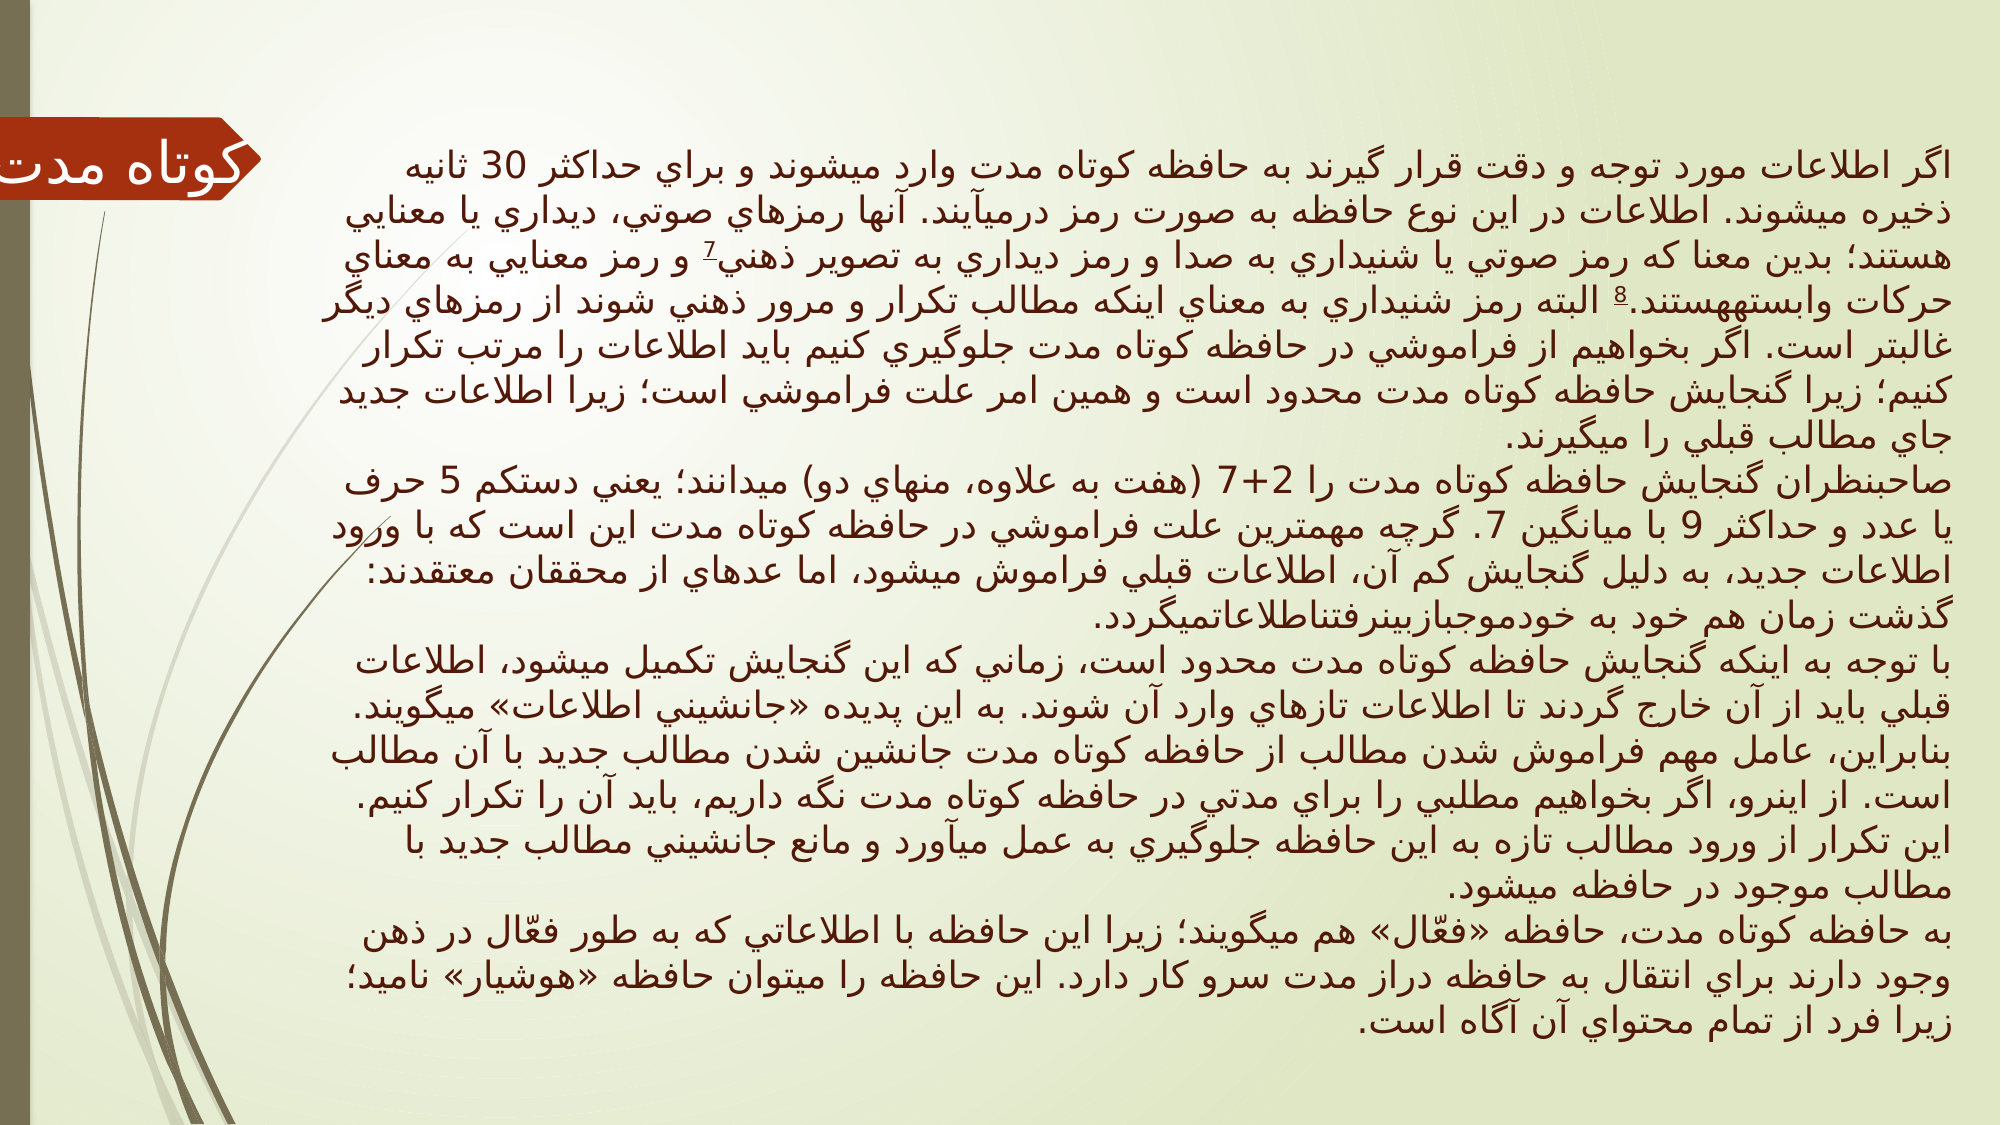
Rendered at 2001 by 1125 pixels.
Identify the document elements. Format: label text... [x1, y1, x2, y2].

text_box اگر اطلاعات مورد توجه و دقت قرار گيرند به حافظه كوتاه مدت وارد مي‏شوند و براي حداكثر 30 ثانيه ذخيره مي‏شوند. اطلاعات در اين نوع حافظه به صورت رمز درمي‏آيند. آنها رمزهاي صوتي، ديداري يا معنايي هستند؛ بدين معنا كه رمز صوتي يا شنيداري به صدا و رمز ديداري به تصوير ذهني7 و رمز معنايي به معناي حركات وابستههستند.8 البته رمز شنيداري به معناي اينكه مطالب تكرار و مرور ذهني شوند از رمزهاي ديگر غالب‏تر است. اگر بخواهيم از فراموشي در حافظه كوتاه مدت جلوگيري كنيم بايد اطلاعات را مرتب تكرار كنيم؛ زيرا گنجايش حافظه كوتاه مدت محدود است و همين امر علت فراموشي است؛ زيرا اطلاعات جديد جاي مطالب قبلي را مي‏گيرند. صاحب‏نظران گنجايش حافظه كوتاه مدت را 2+7 (هفت به علاوه، منهاي دو) مي‏دانند؛ يعني دست‏كم 5 حرف يا عدد و حداكثر 9 با ميانگين 7. گرچه مهم‏ترين علت فراموشي در حافظه كوتاه مدت اين است كه با ورود اطلاعات جديد، به دليل گنجايش كم آن، اطلاعات قبلي فراموش مي‏شود، اما عده‏اي از محققان معتقدند: گذشت زمان هم خود به خودموجب‏ازبين‏رفتن‏اطلاعات‏مي‏گردد. با توجه به اينكه گنجايش حافظه كوتاه مدت محدود است، زماني كه اين گنجايش تكميل مي‏شود، اطلاعات قبلي بايد از آن خارج گردند تا اطلاعات تازه‏اي وارد آن شوند. به اين پديده «جانشيني اطلاعات» مي‏گويند. بنابراين، عامل مهم فراموش شدن مطالب از حافظه كوتاه مدت جانشين شدن مطالب جديد با آن مطالب است. از اين‏رو، اگر بخواهيم مطلبي را براي مدتي در حافظه كوتاه مدت نگه داريم، بايد آن را تكرار كنيم. اين تكرار از ورود مطالب تازه به اين حافظه جلوگيري به عمل مي‏آورد و مانع جانشيني مطالب جديد با مطالب موجود در حافظه مي‏شود. به حافظه كوتاه مدت، حافظه «فعّال» هم مي‏گويند؛ زيرا اين حافظه با اطلاعاتي كه به طور فعّال در ذهن وجود دارند براي انتقال به حافظه دراز مدت سرو كار دارد. اين حافظه را مي‏توان حافظه «هوشيار» ناميد؛ زيرا فرد از تمام محتواي آن آگاه است. [301, 133, 1969, 1094]
text_box کوتاه مدت [0, 117, 264, 203]
